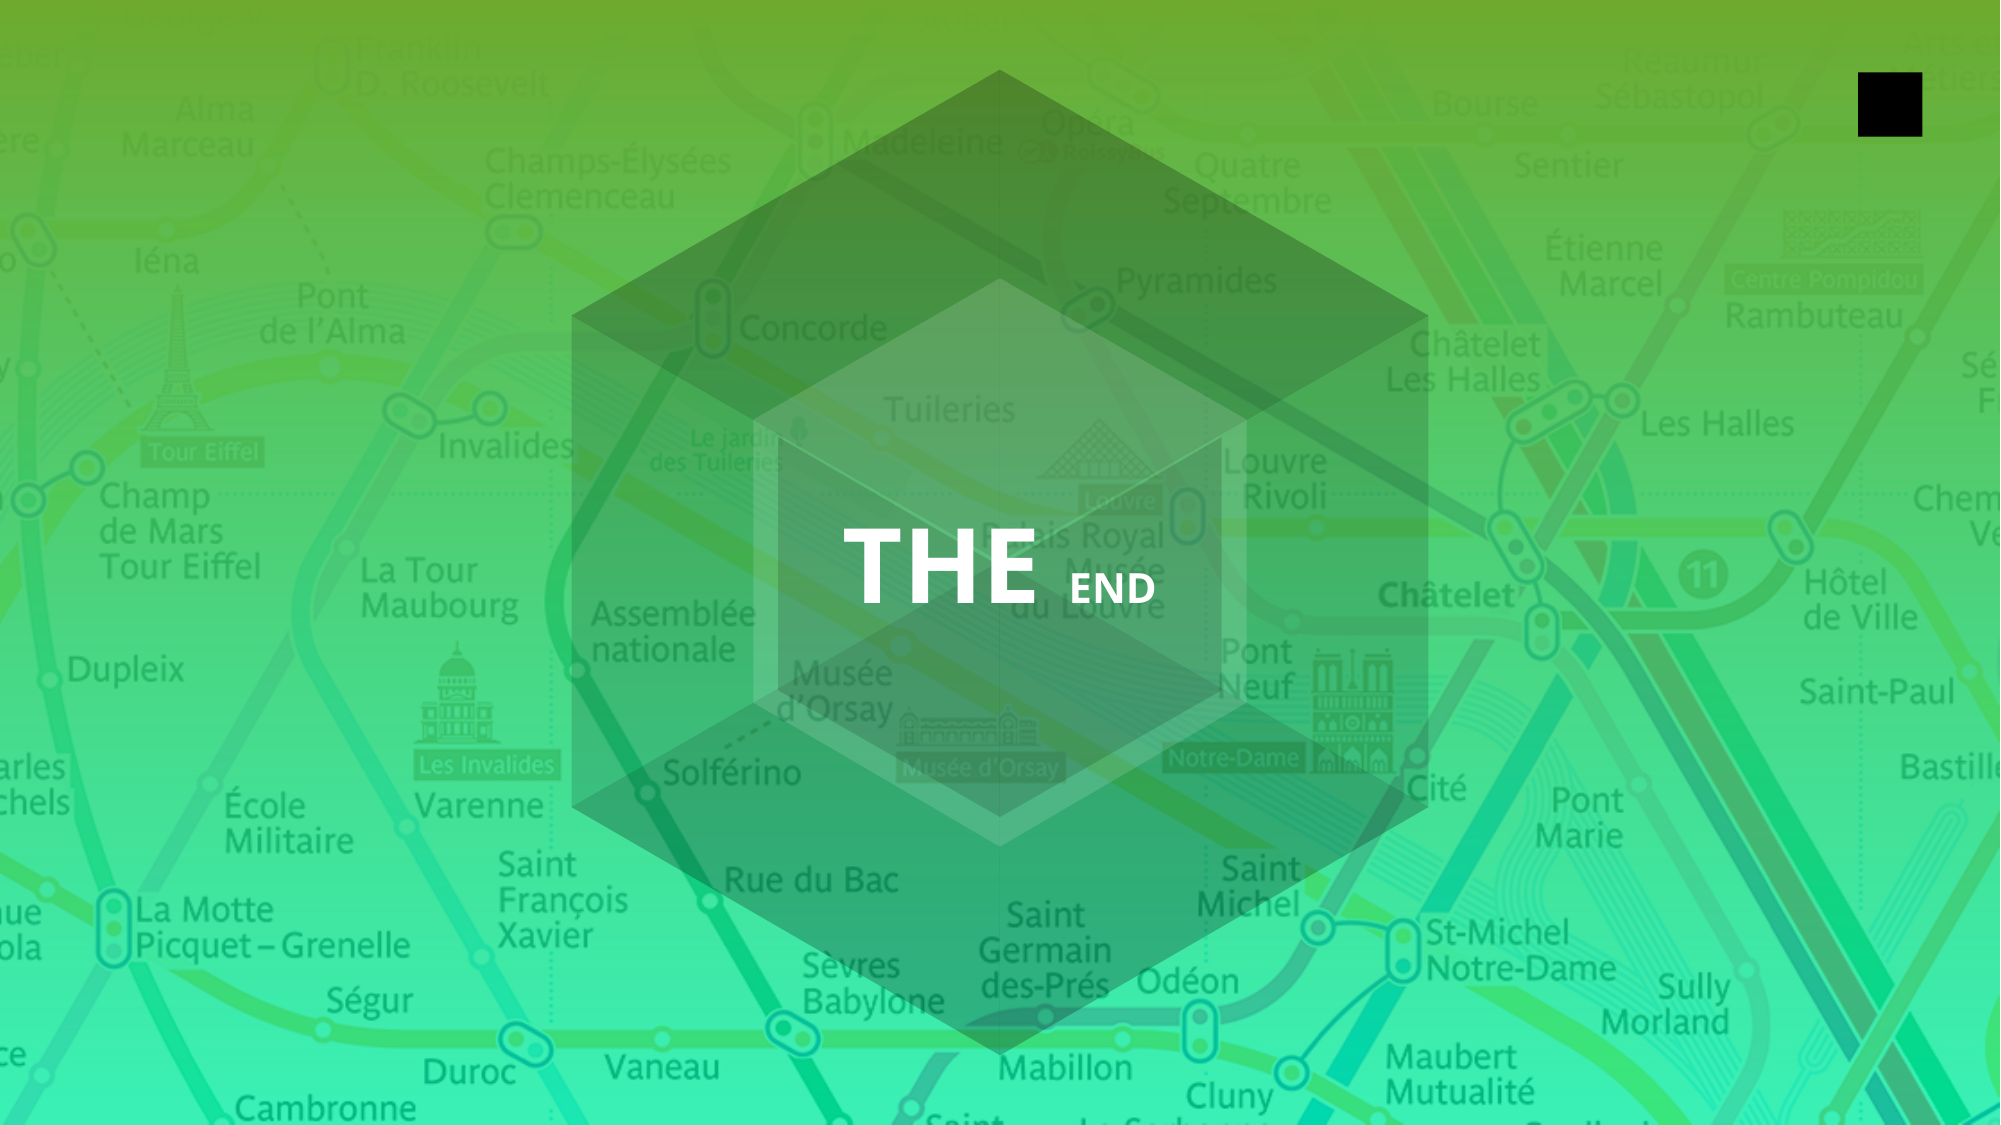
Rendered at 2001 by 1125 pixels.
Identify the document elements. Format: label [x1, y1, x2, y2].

picture [0, 0, 2000, 1125]
text_box [571, 69, 1429, 1056]
